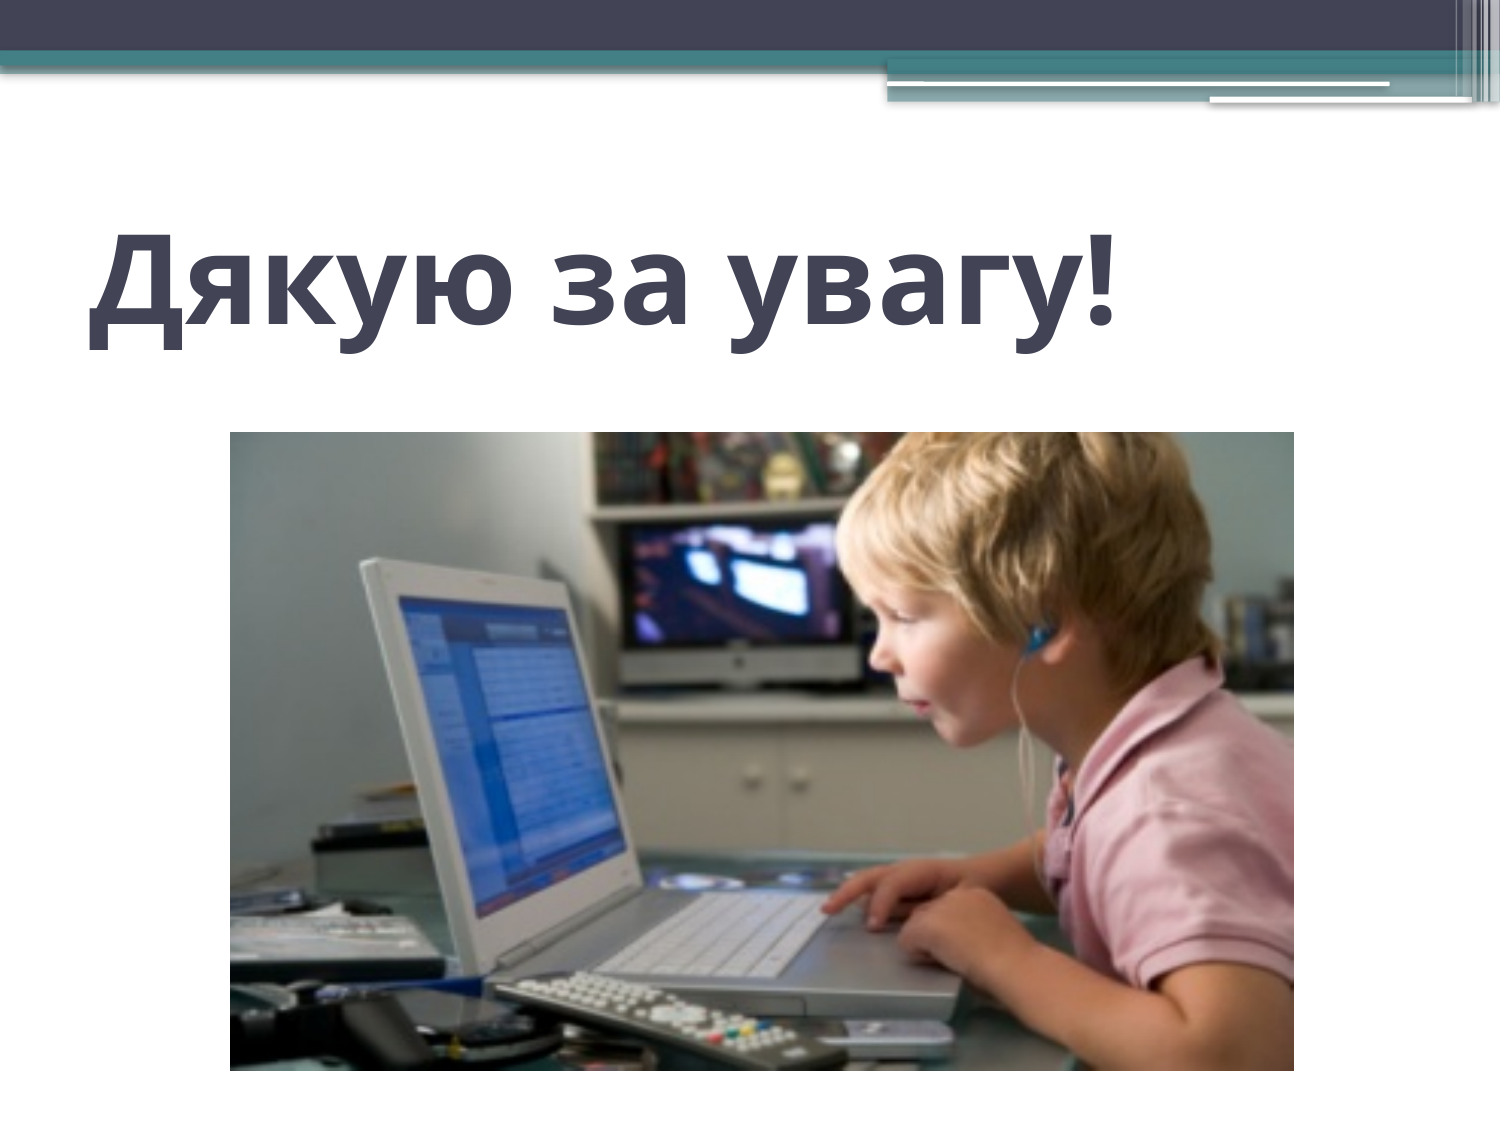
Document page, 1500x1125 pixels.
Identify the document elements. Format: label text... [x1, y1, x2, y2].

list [229, 432, 1294, 1071]
title Дякую за увагу! [75, 187, 1425, 363]
